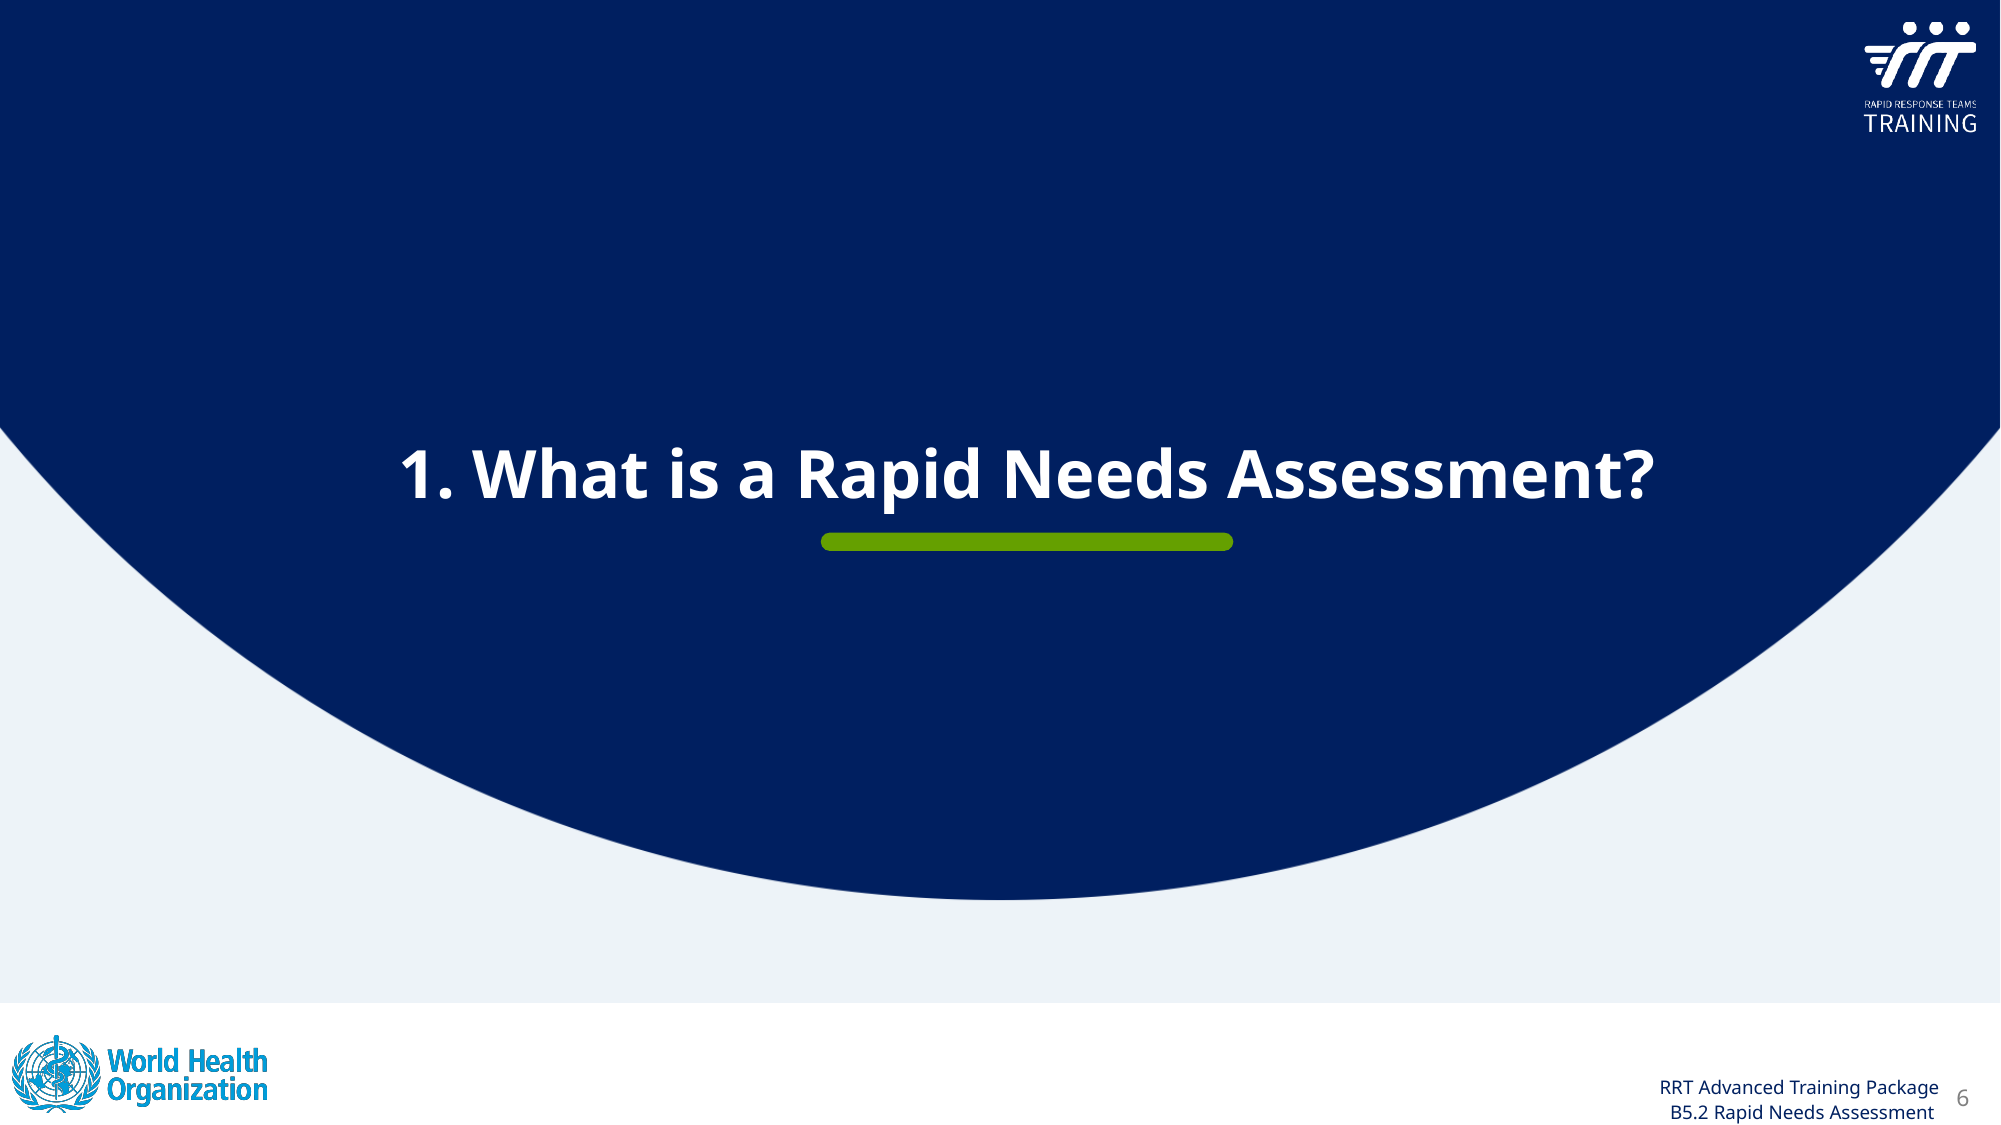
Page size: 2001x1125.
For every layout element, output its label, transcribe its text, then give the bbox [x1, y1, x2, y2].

picture [34, 1054, 43, 1078]
picture [22, 1062, 26, 1077]
picture [30, 1083, 37, 1091]
picture [12, 1035, 54, 1068]
picture [59, 1035, 267, 1113]
picture [24, 1054, 36, 1087]
picture [12, 1083, 48, 1113]
picture [50, 1108, 62, 1113]
list 1. What is a Rapid Needs Assessment? [95, 322, 1959, 631]
picture [0, 0, 2001, 1003]
picture [46, 1056, 54, 1062]
picture [40, 1062, 47, 1070]
picture [71, 1053, 90, 1091]
picture [36, 1088, 78, 1105]
